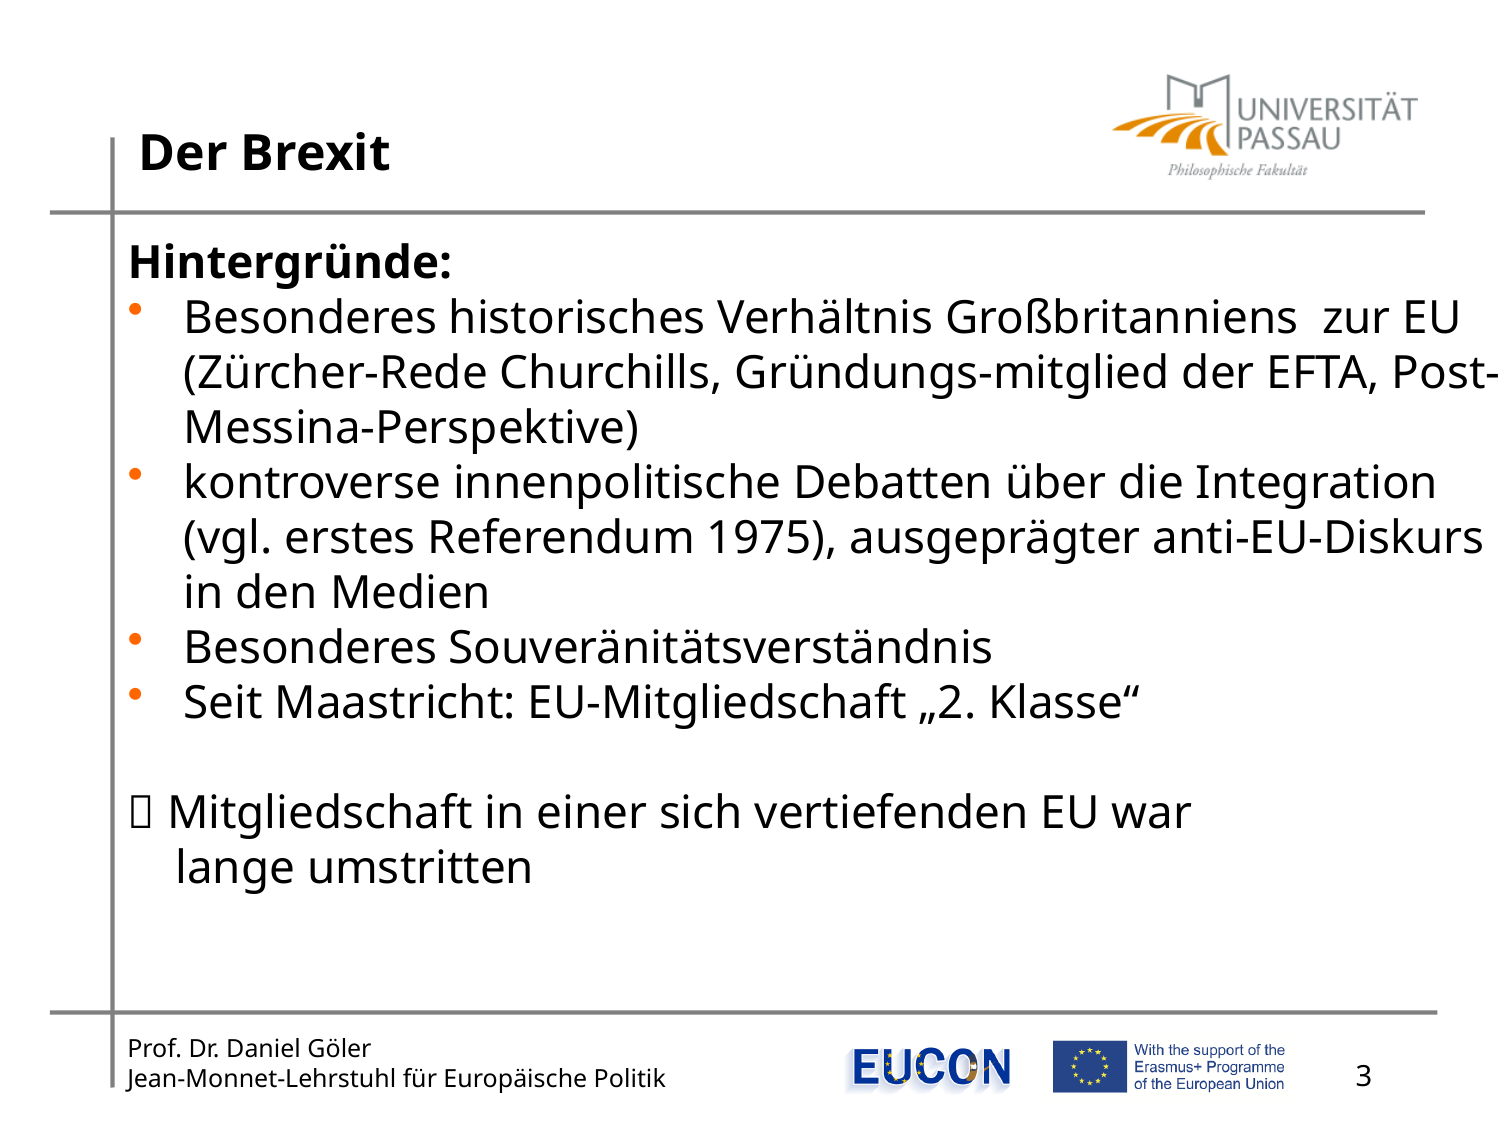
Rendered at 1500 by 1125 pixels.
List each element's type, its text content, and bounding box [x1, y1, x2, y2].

list Hintergründe: Besonderes historisches Verhältnis Großbritanniens zur EU (Zürcher-Rede Churchills, Gründungs-mitglied der EFTA, Post-Messina-Perspektive) kontroverse innenpolitische Debatten über die Integration (vgl. erstes Referendum 1975), ausgeprägter anti-EU-Diskurs in den Medien Besonderes Souveränitätsverständnis Seit Maastricht: EU-Mitgliedschaft „2. Klasse“  Mitgliedschaft in einer sich vertiefenden EU war lange umstritten [112, 224, 1500, 975]
title Der Brexit [123, 87, 1099, 213]
picture [837, 1031, 1293, 1102]
slide_number 3 [1074, 1049, 1388, 1125]
picture [1112, 74, 1418, 180]
